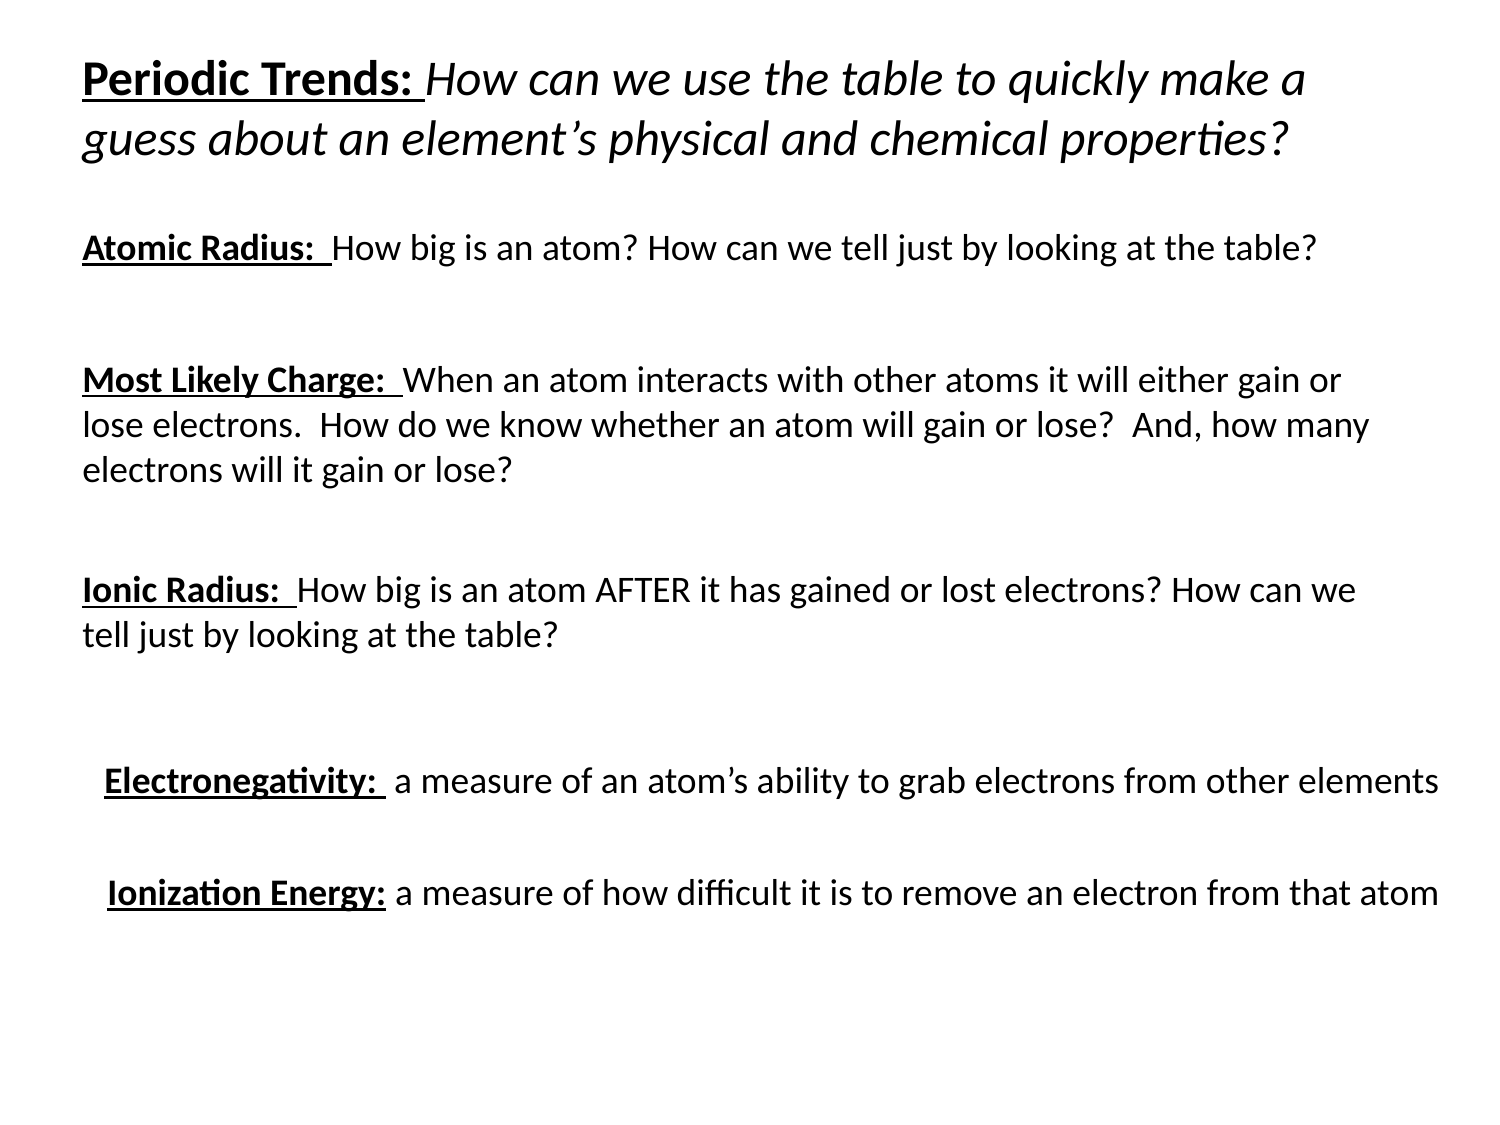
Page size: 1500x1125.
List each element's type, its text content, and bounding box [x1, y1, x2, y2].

text_box Atomic Radius: How big is an atom? How can we tell just by looking at the table? [67, 215, 1418, 276]
text_box Most Likely Charge: When an atom interacts with other atoms it will either gain or lose electrons. How do we know whether an atom will gain or lose? And, how many electrons will it gain or lose? [67, 347, 1409, 498]
text_box Electronegativity: a measure of an atom’s ability to grab electrons from other elements [89, 748, 1456, 809]
text_box Ionization Energy: a measure of how difficult it is to remove an electron from that atom [92, 860, 1456, 921]
text_box Periodic Trends: How can we use the table to quickly make a guess about an element’s physical and chemical properties? [67, 38, 1409, 174]
text_box Ionic Radius: How big is an atom AFTER it has gained or lost electrons? How can we tell just by looking at the table? [67, 558, 1418, 663]
